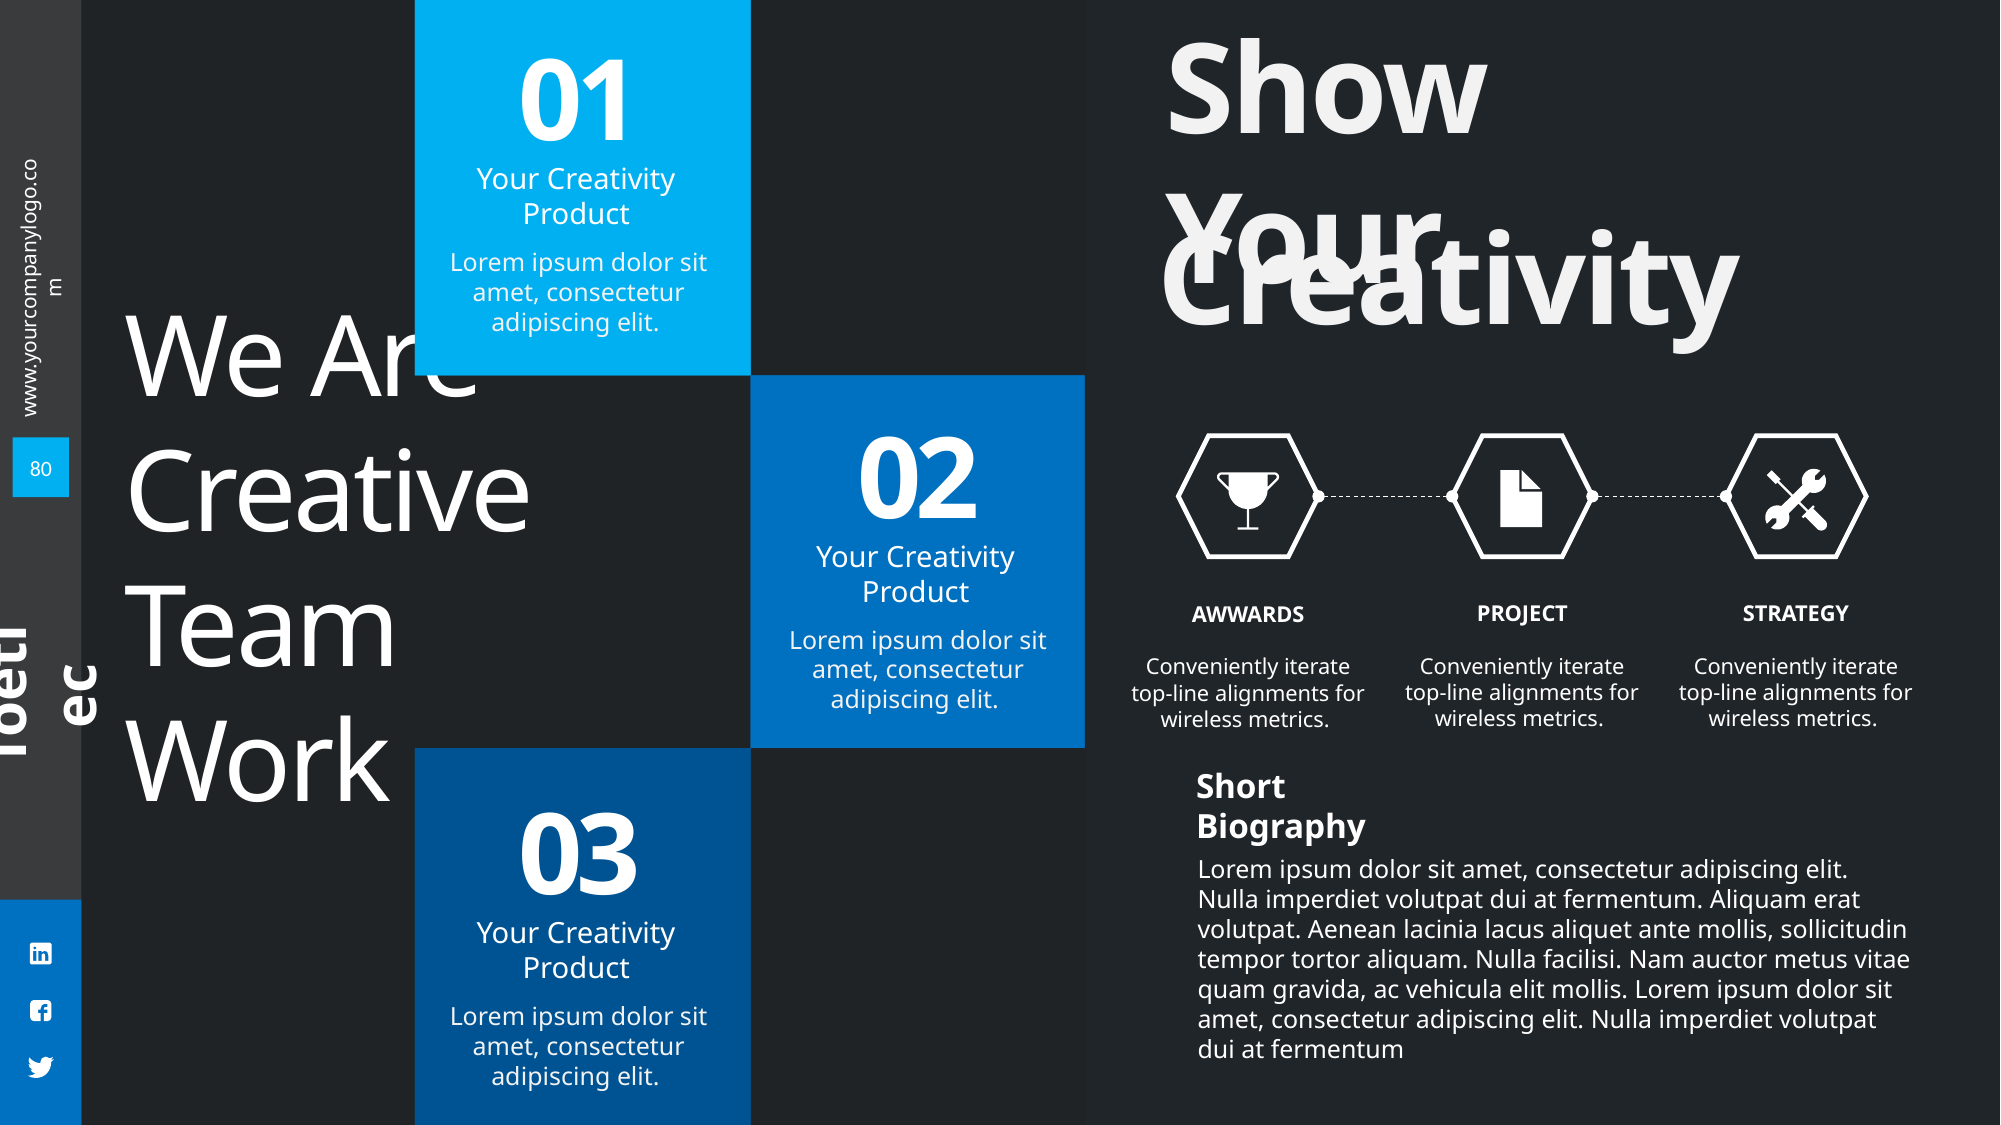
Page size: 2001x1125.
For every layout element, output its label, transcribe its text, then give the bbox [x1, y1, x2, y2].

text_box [765, 398, 1071, 723]
text_box [415, 747, 749, 1125]
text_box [426, 20, 732, 346]
picture [749, 0, 2000, 1125]
picture [79, 0, 414, 376]
slide_number 80 [12, 437, 69, 498]
text_box We Are Creative Team Work [109, 462, 704, 646]
picture [79, 747, 415, 1125]
text_box [749, 376, 1084, 747]
text_box [415, 0, 749, 376]
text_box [426, 774, 732, 1099]
